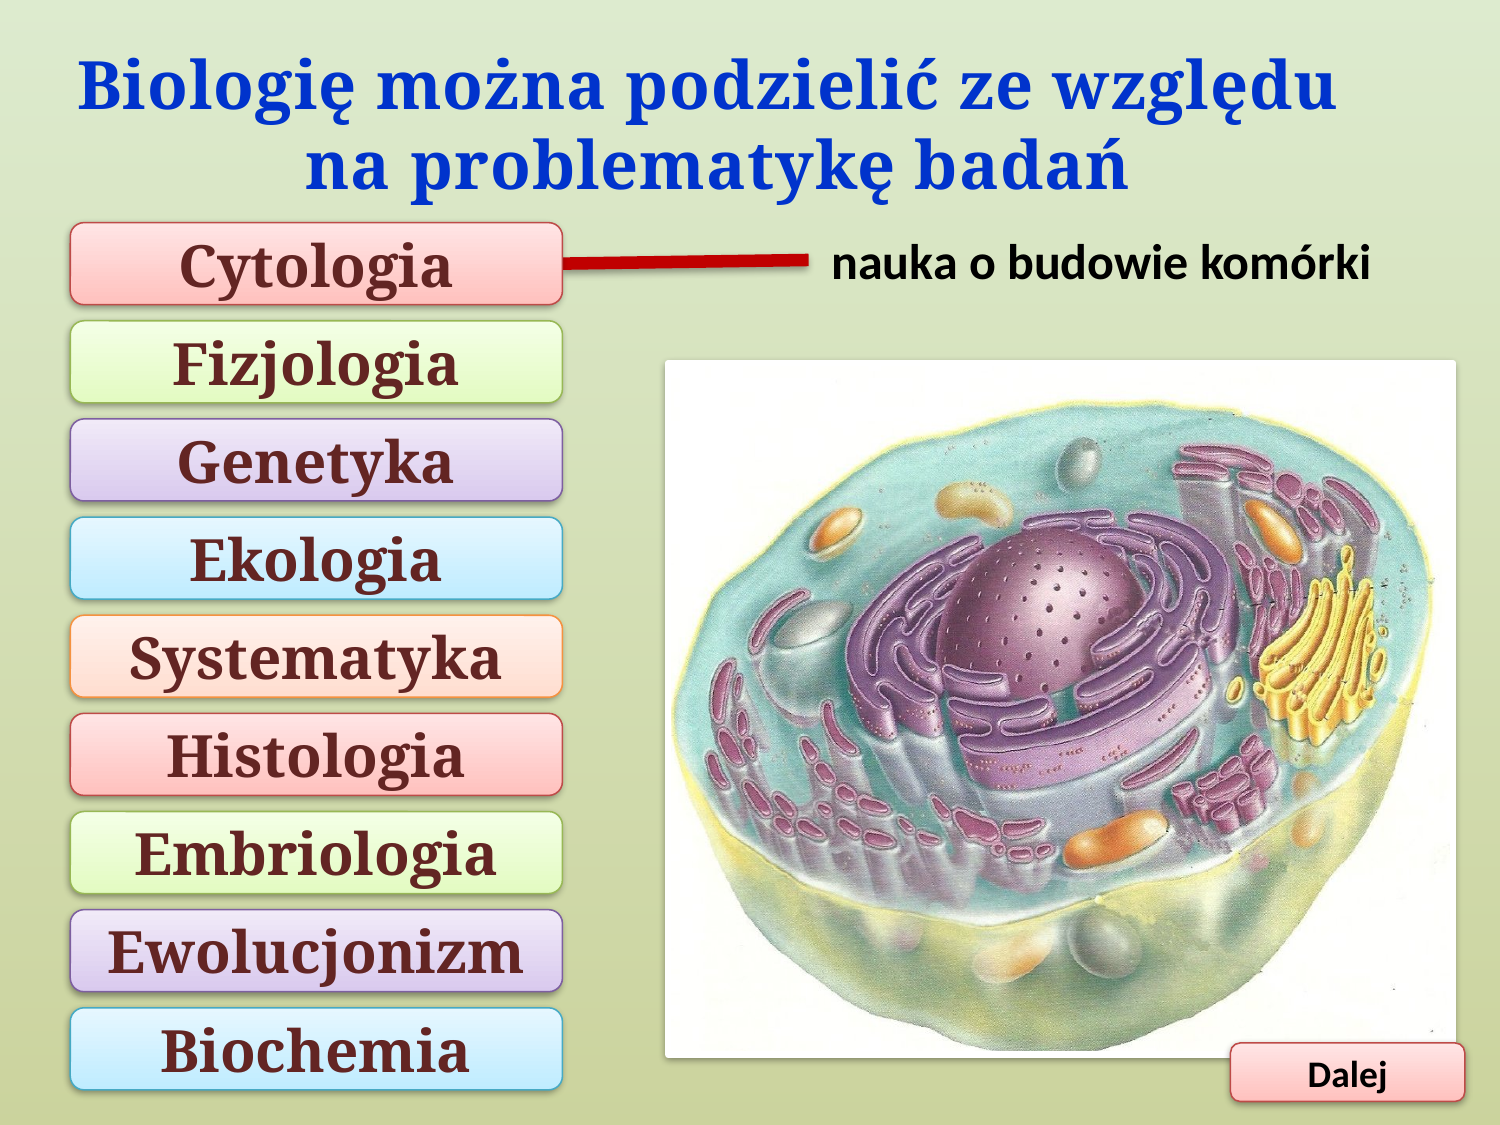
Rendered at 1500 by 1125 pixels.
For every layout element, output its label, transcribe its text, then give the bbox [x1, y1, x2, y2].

text_box Fizjologia [69, 319, 564, 404]
text_box nauka o budowie komórki [808, 222, 1395, 298]
text_box Cytologia [69, 221, 564, 306]
text_box Ekologia [69, 516, 564, 600]
text_box Embriologia [69, 810, 564, 895]
text_box Biologię można podzielić ze względu na problematykę badań [61, 35, 1375, 210]
text_box Histologia [69, 712, 564, 797]
text_box [665, 360, 1456, 1058]
text_box Ewolucjonizm [69, 908, 564, 993]
text_box Dalej [1229, 1042, 1466, 1103]
text_box Genetyka [69, 418, 564, 502]
footer Autor: Elżbieta Jarębska [512, 1042, 988, 1103]
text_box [562, 260, 809, 264]
text_box Biochemia [69, 1007, 564, 1091]
text_box Systematyka [69, 614, 564, 699]
